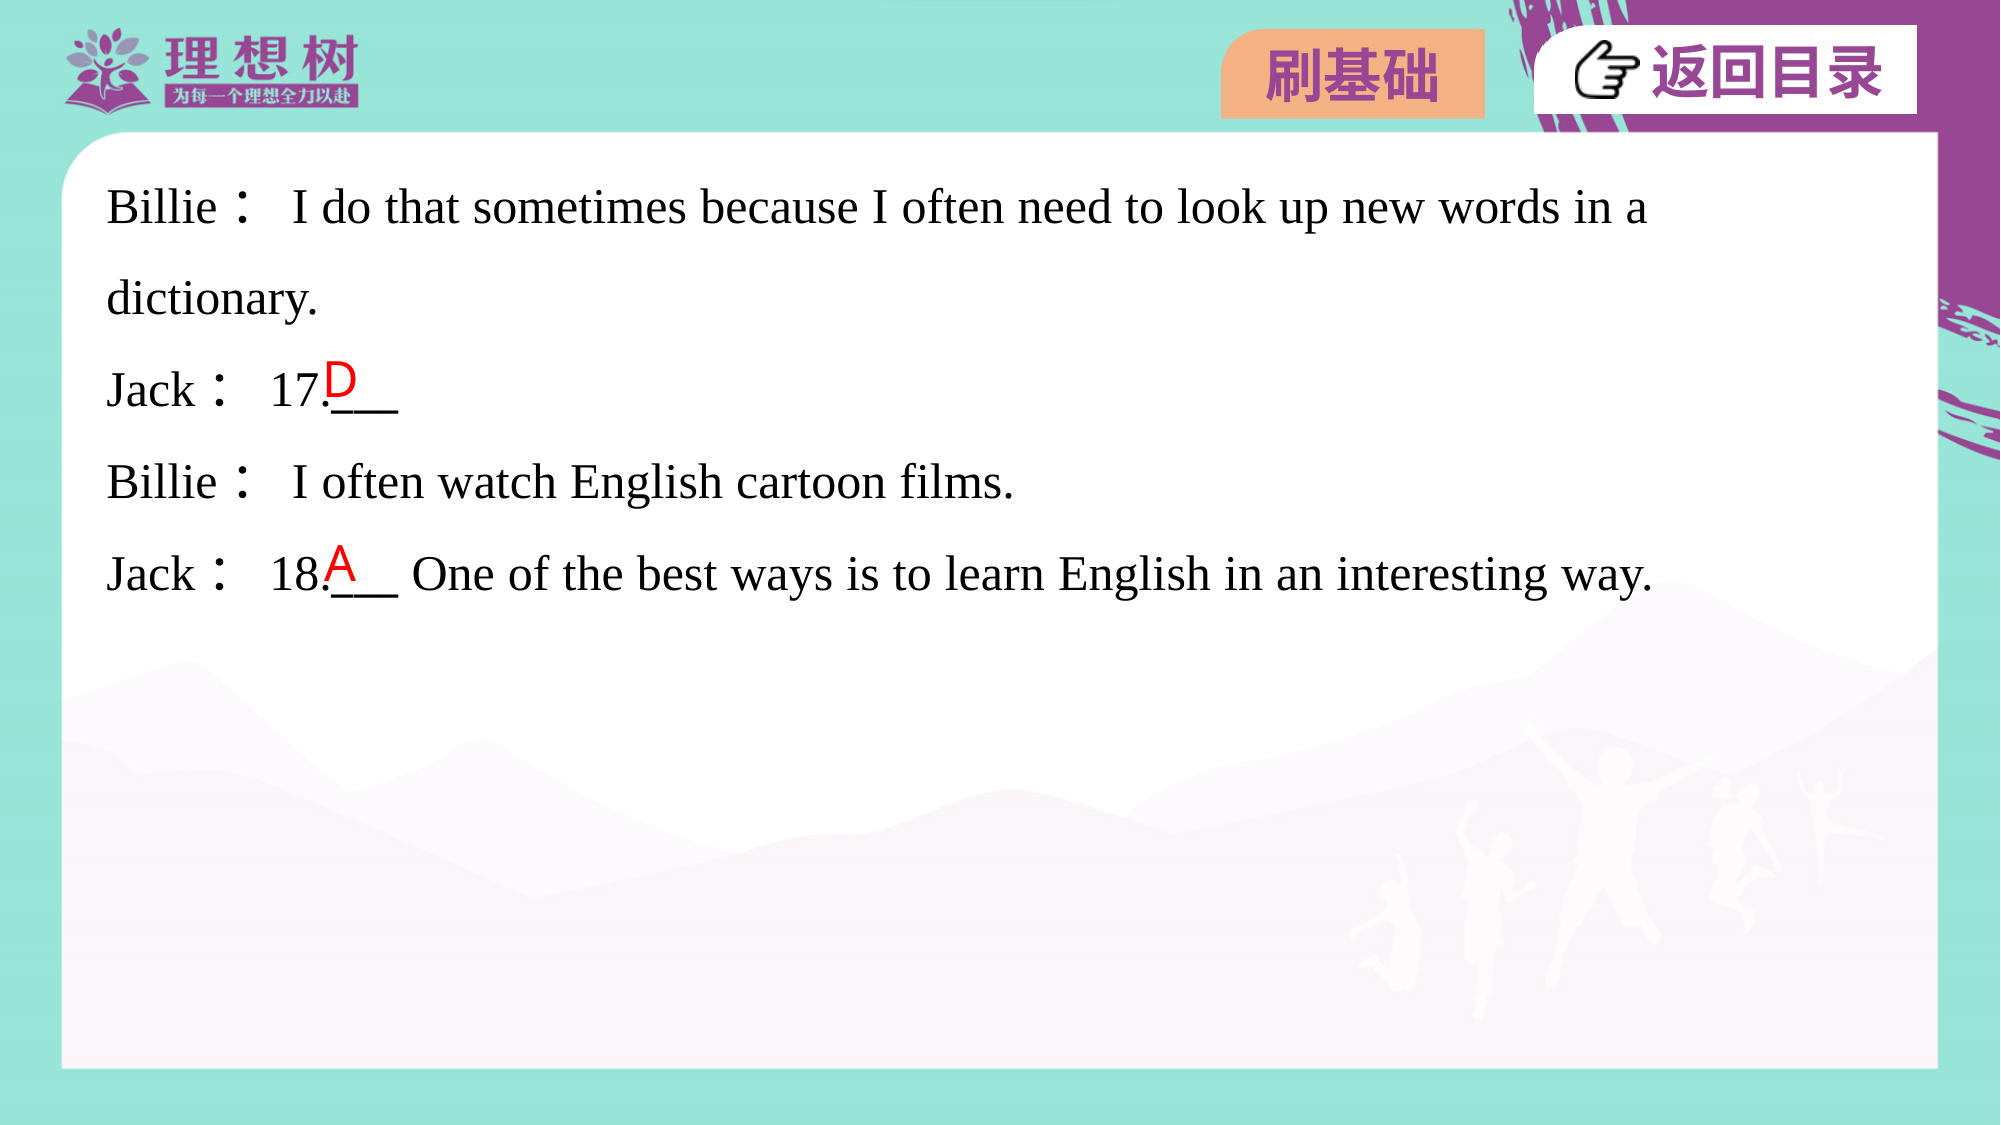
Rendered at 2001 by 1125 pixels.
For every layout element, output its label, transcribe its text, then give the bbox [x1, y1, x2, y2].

text_box D [310, 320, 372, 408]
text_box A [310, 503, 372, 592]
picture [0, 0, 2000, 1125]
text_box Billie：I do that sometimes because I often need to look up new words in a dictionary. Jack：17.___ Billie：I often watch English cartoon films. Jack：18.___ One of the best ways is to learn English in an interesting way. [106, 141, 1895, 601]
